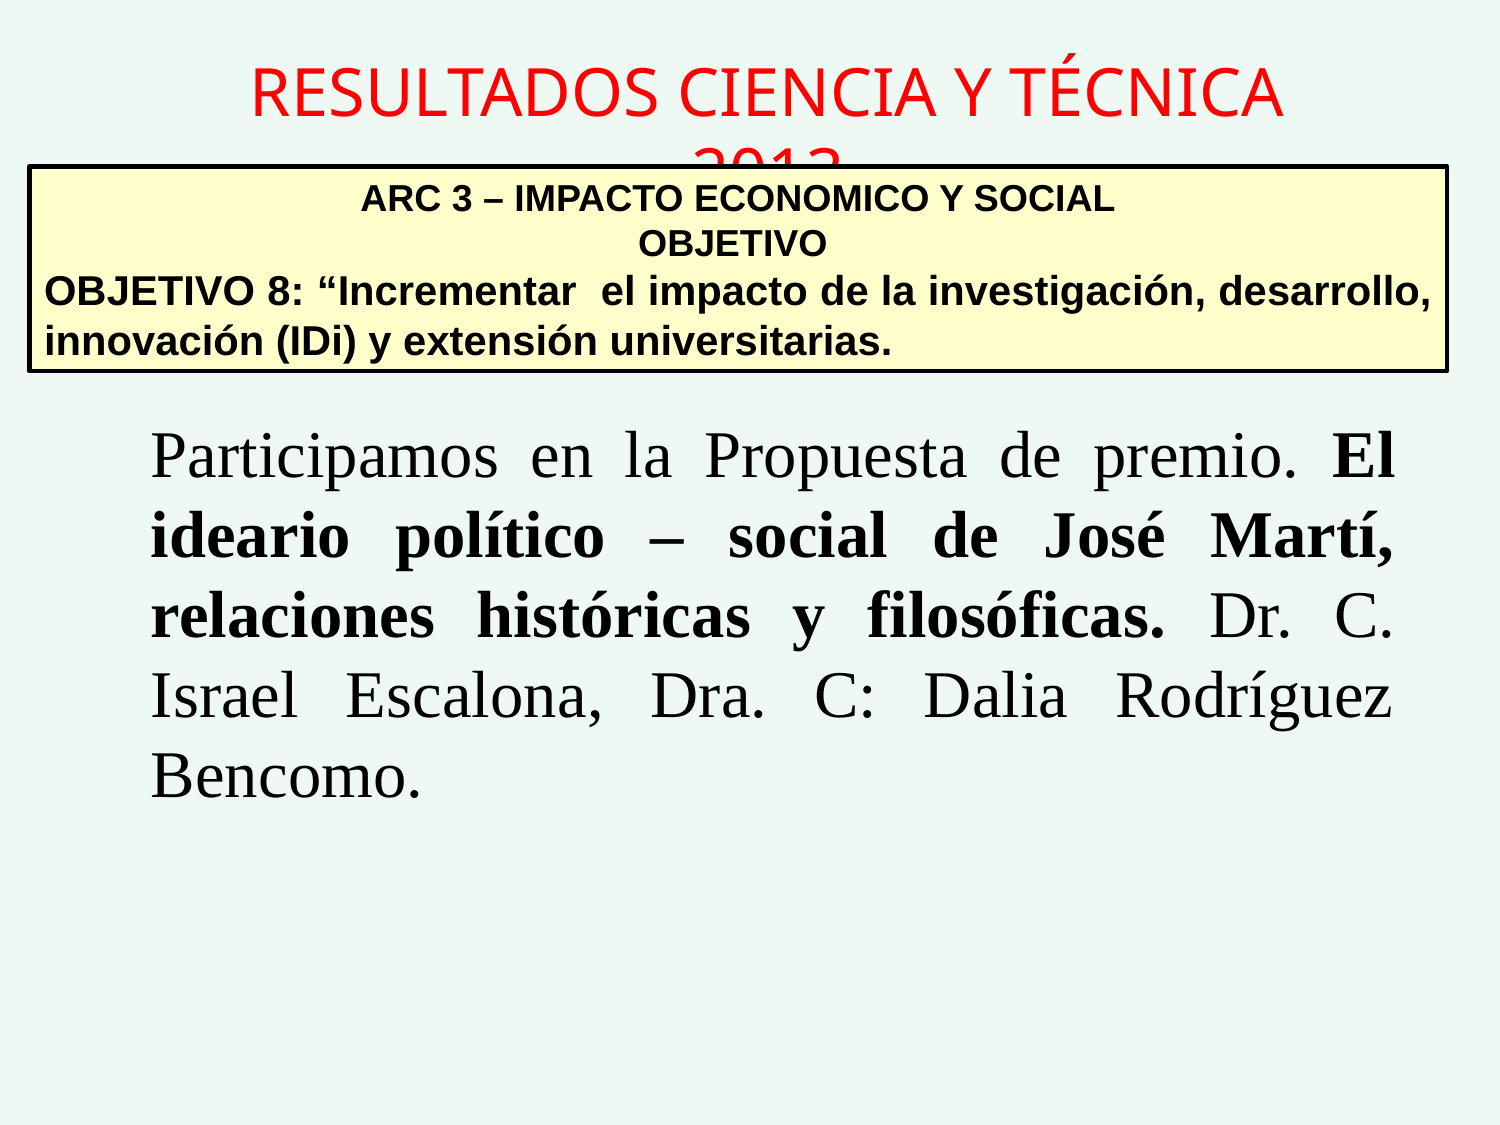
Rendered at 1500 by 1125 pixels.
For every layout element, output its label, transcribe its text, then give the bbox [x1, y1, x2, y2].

text_box RESULTADOS CIENCIA Y TÉCNICA 2013 [206, 42, 1330, 166]
title Participamos en la Propuesta de premio. El ideario político – social de José Martí, relaciones históricas y filosóficas. Dr. C. Israel Escalona, Dra. C: Dalia Rodríguez Bencomo. [135, 408, 1411, 894]
text_box ARC 3 – IMPACTO ECONOMICO Y SOCIAL OBJETIVO OBJETIVO 8: “Incrementar el impacto de la investigación, desarrollo, innovación (IDi) y extensión universitarias. [29, 166, 1447, 372]
